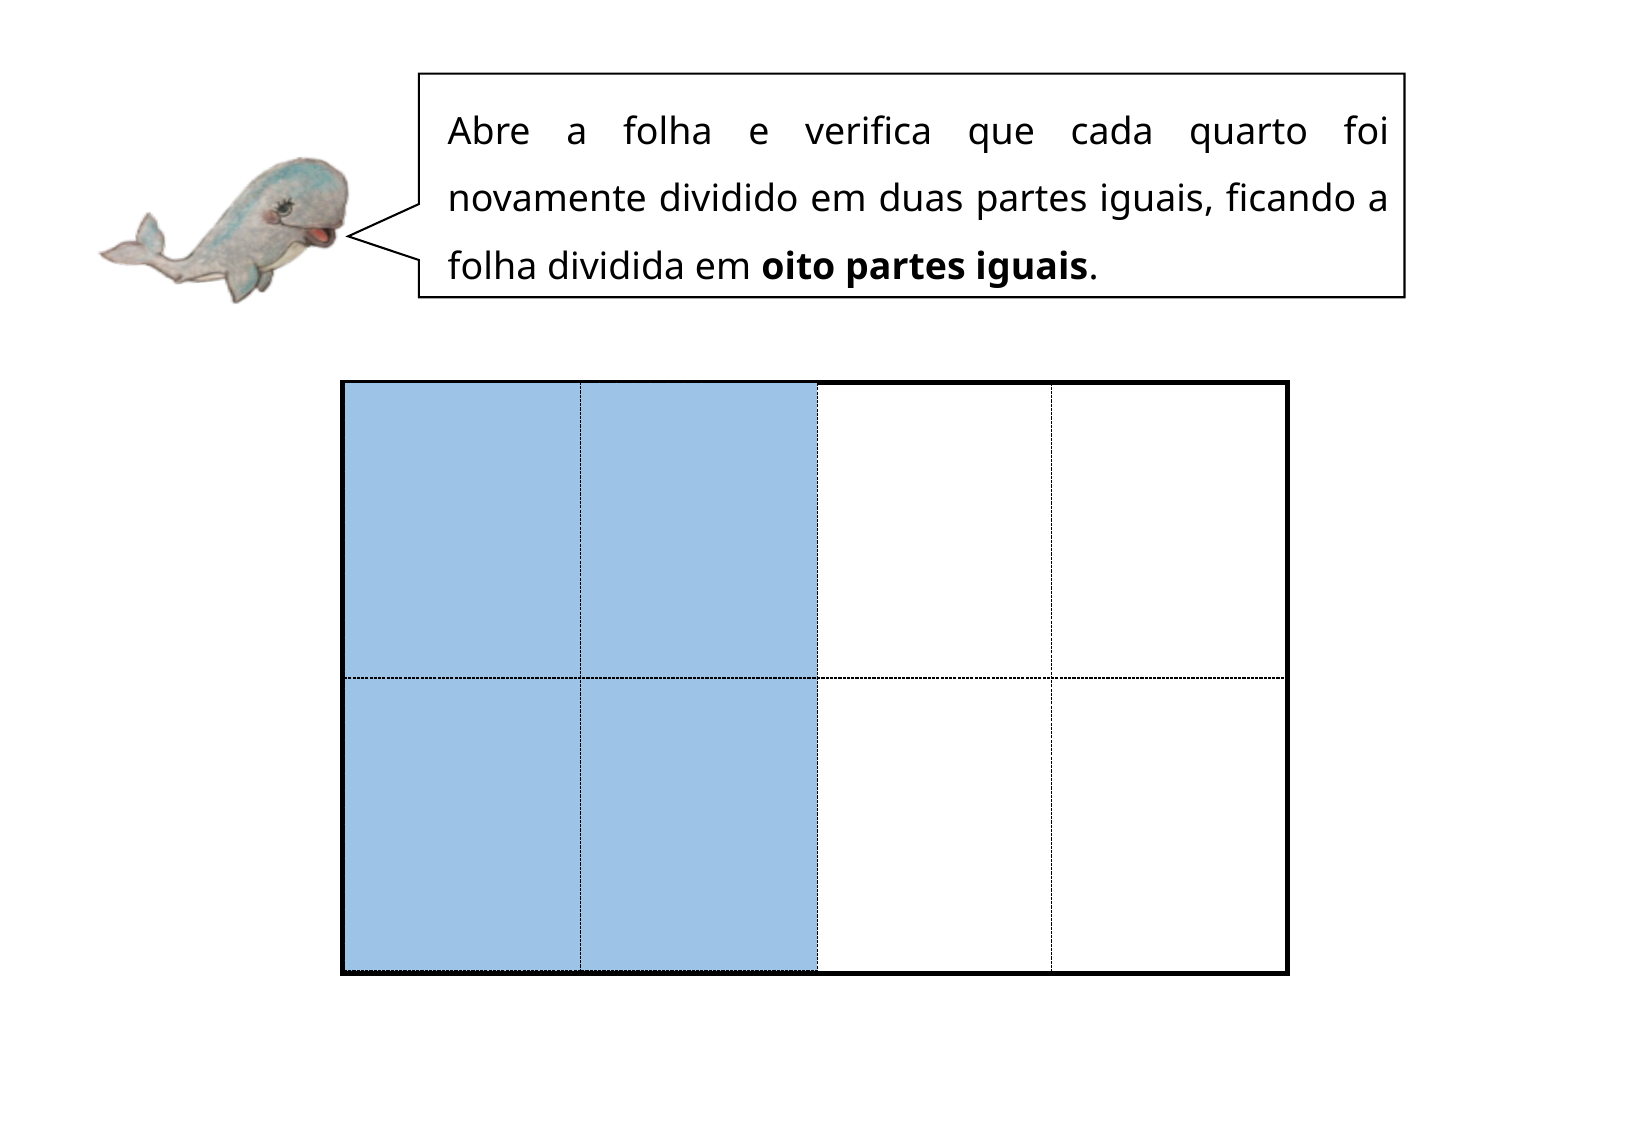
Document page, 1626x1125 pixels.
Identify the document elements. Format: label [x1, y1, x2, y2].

text_box [418, 62, 1405, 298]
text_box [581, 679, 818, 972]
text_box [1050, 382, 1288, 974]
text_box [344, 382, 582, 974]
text_box [582, 679, 1051, 974]
text_box [581, 382, 1051, 679]
picture [78, 145, 378, 319]
